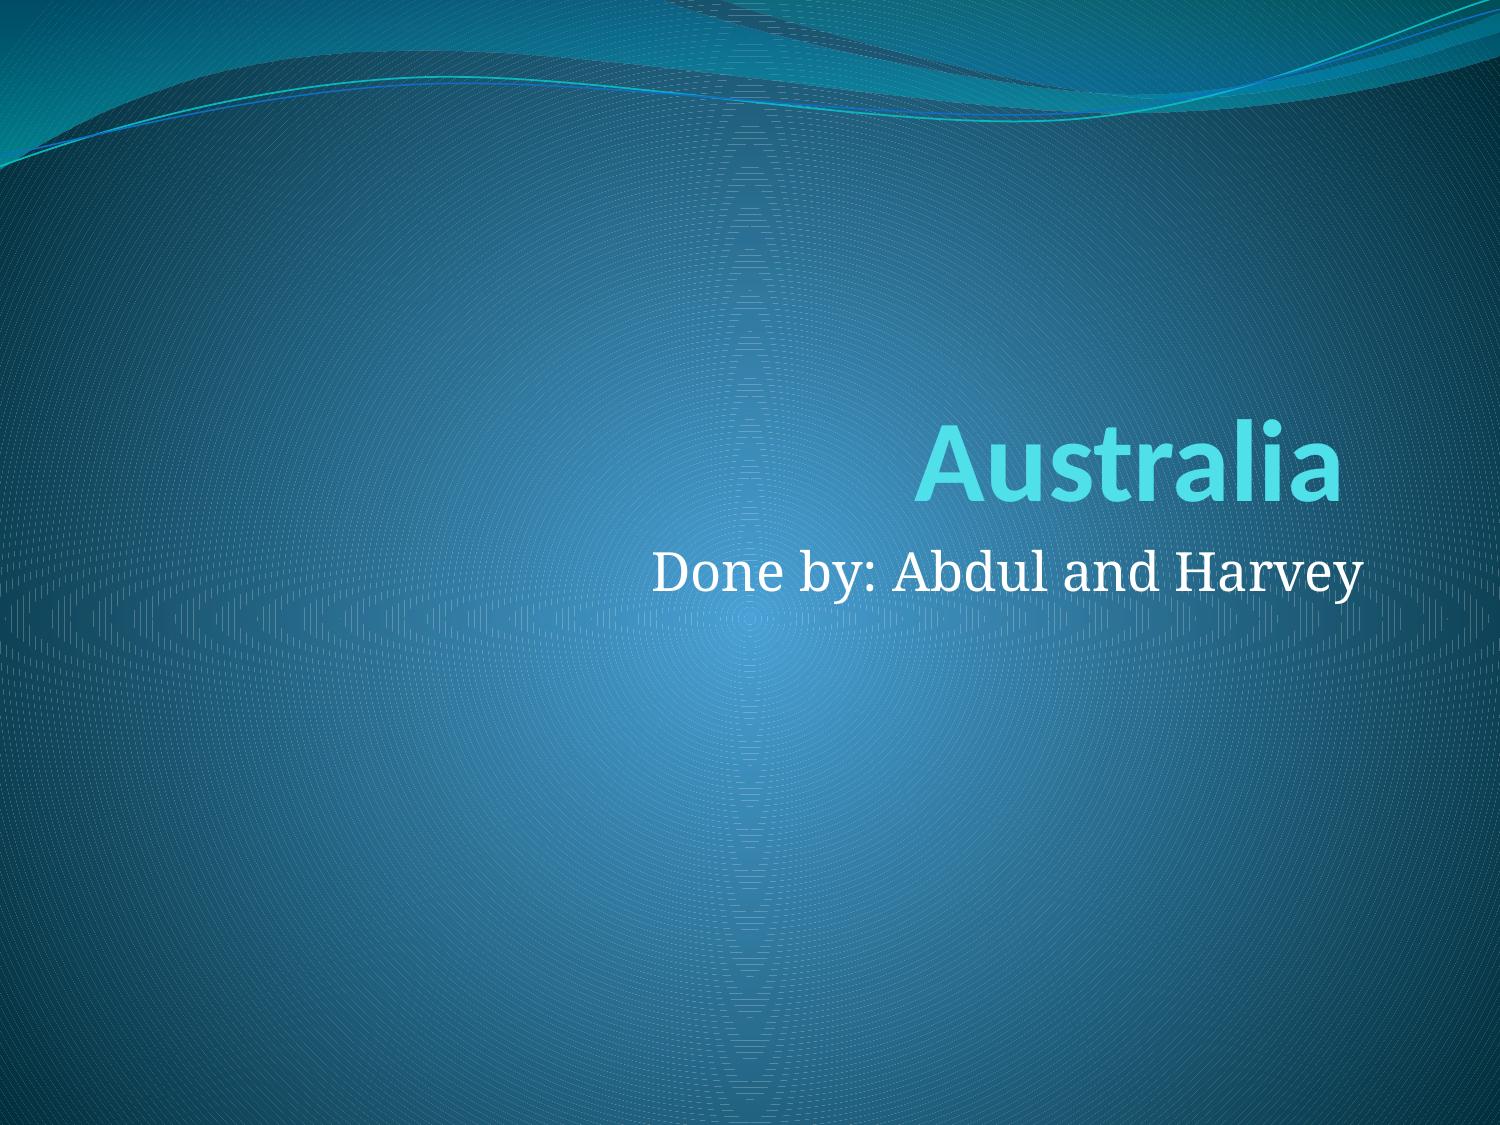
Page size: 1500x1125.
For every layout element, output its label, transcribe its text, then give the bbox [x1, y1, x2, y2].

title Australia [87, 224, 1376, 525]
subtitle Done by: Abdul and Harvey [87, 529, 1376, 818]
